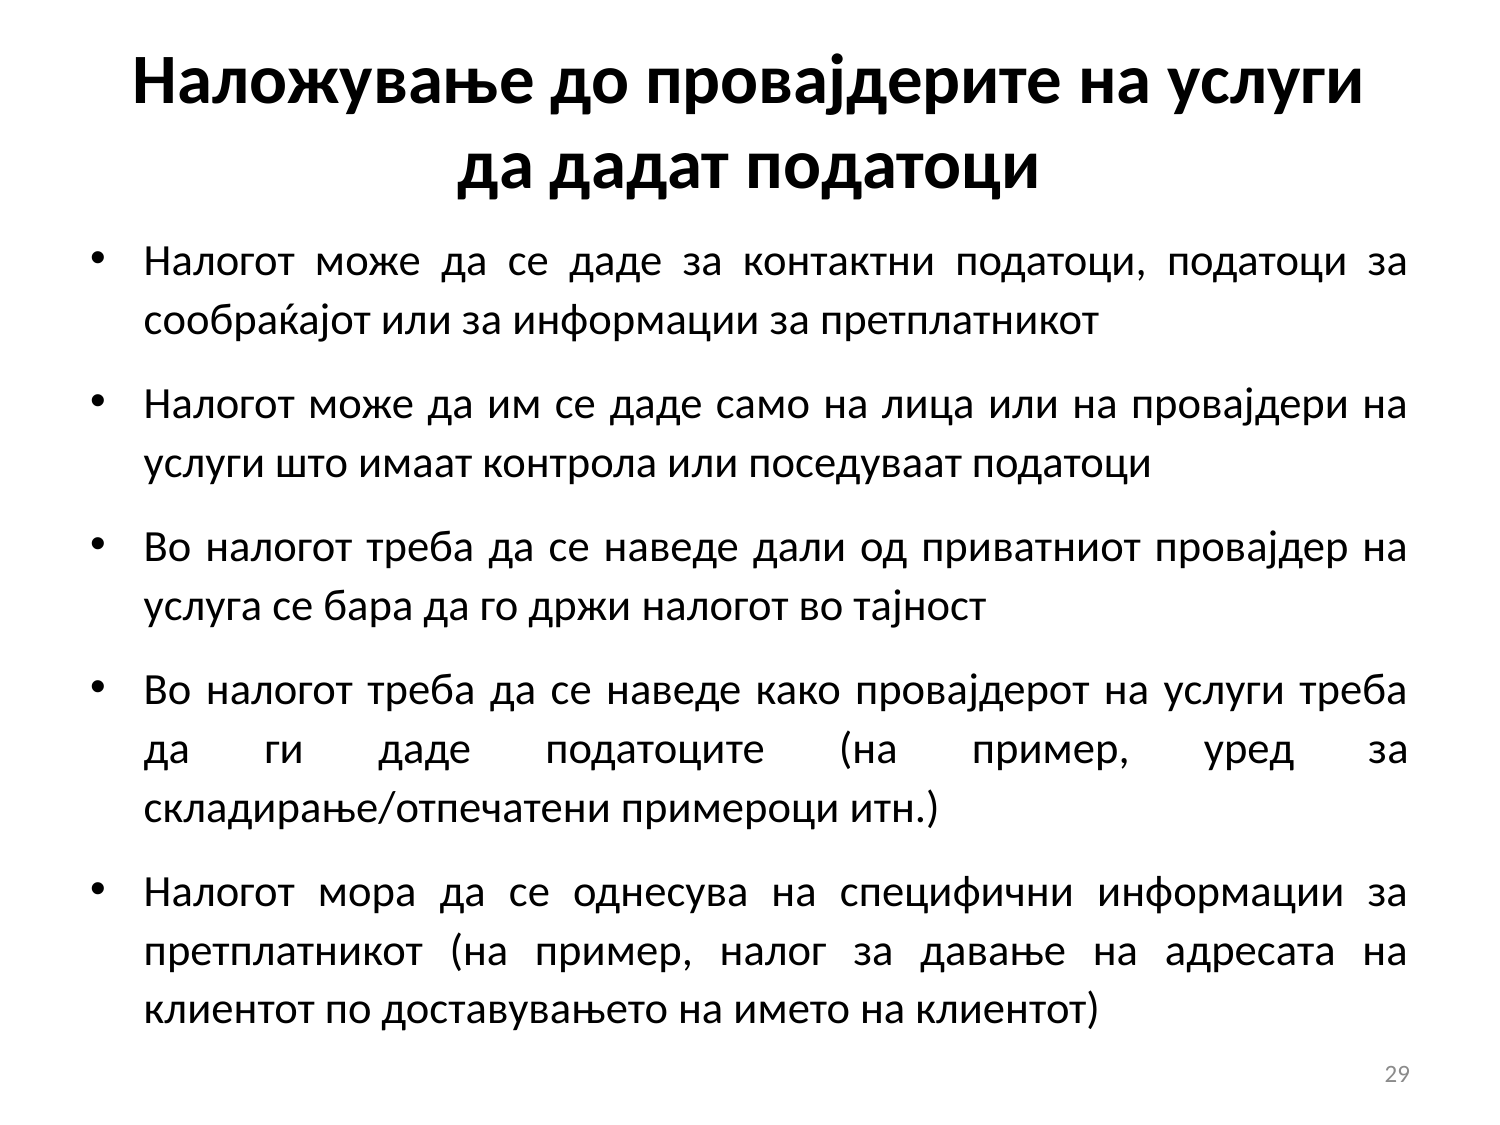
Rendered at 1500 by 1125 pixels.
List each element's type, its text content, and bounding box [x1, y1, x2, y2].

slide_number 29 [1074, 1042, 1425, 1103]
title Наложување до провајдерите на услуги да дадат податоци [75, 25, 1425, 133]
list Налогот може да се даде за контактни податоци, податоци за сообраќајот или за информации за претплатникот Налогот може да им се даде само на лица или на провајдери на услуги што имаат контрола или поседуваат податоци Во налогот треба да се наведе дали од приватниот провајдер на услуга се бара да го држи налогот во тајност Во налогот треба да се наведе како провајдерот на услуги треба да ги даде податоците (на пример, уред за складирање/отпечатени примероци итн.) Налогот мора да се однесува на специфични информации за претплатникот (на пример, налог за давање на адресата на клиентот по доставувањето на името на клиентот) [75, 217, 1425, 1046]
